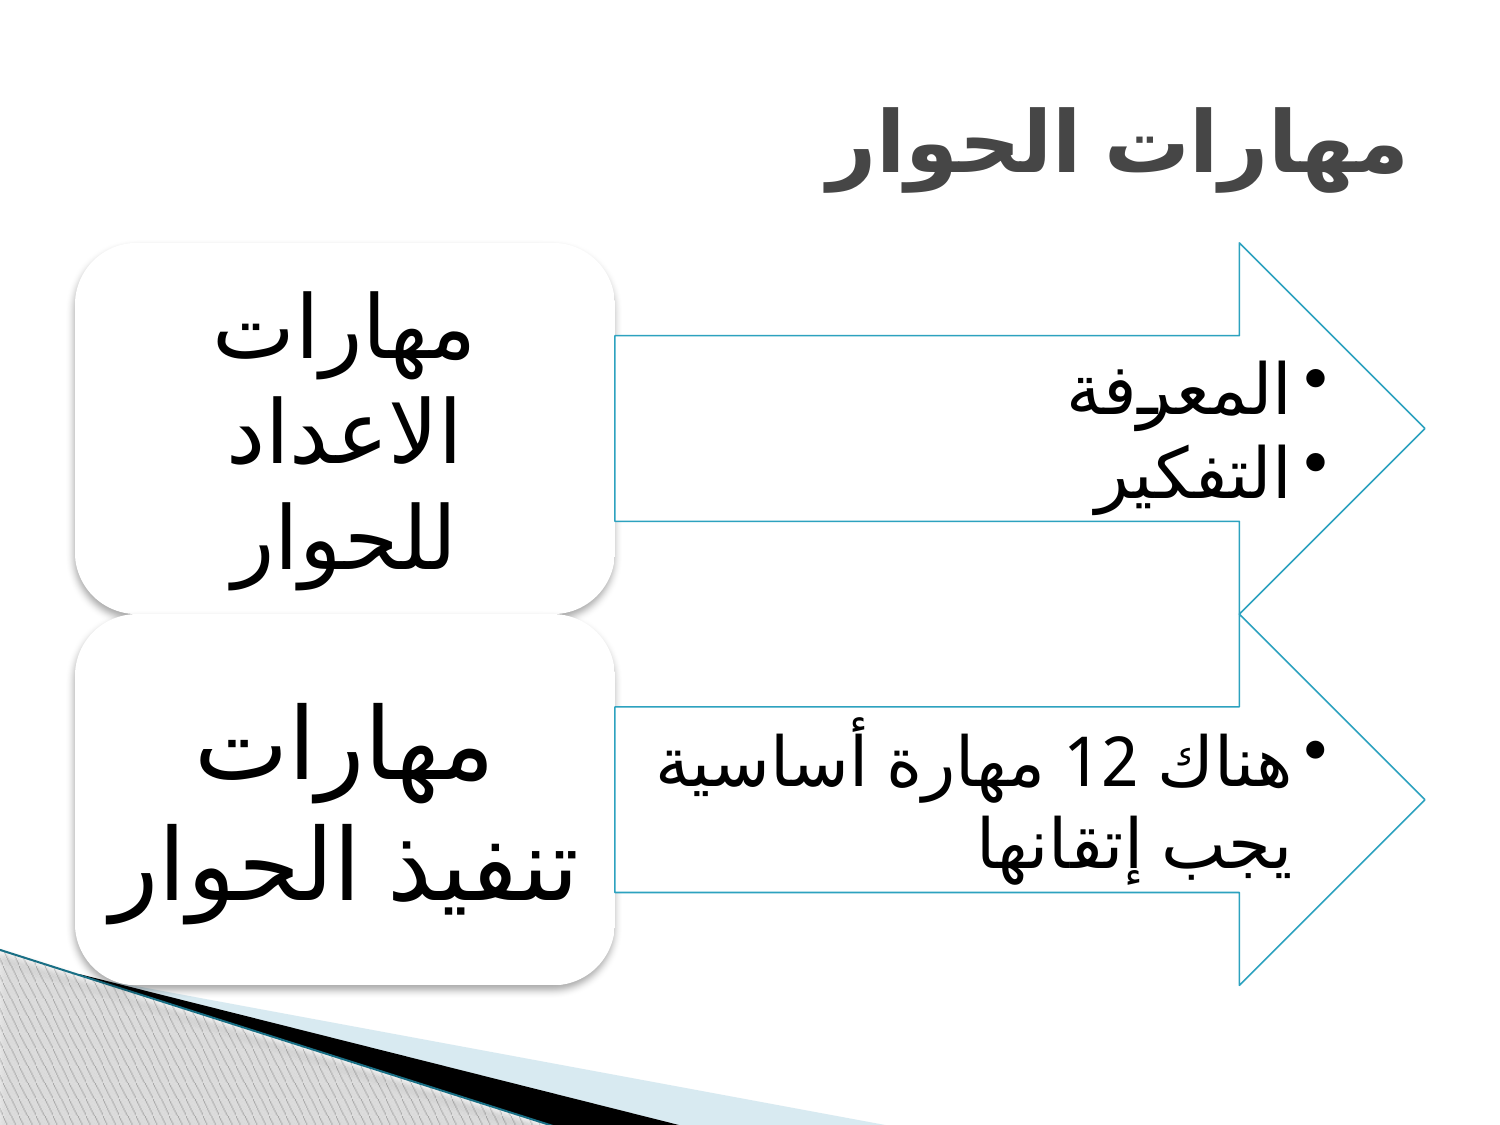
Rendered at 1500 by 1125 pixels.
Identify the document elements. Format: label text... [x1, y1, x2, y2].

title مهارات الحوار [75, 45, 1425, 233]
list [74, 242, 1426, 986]
